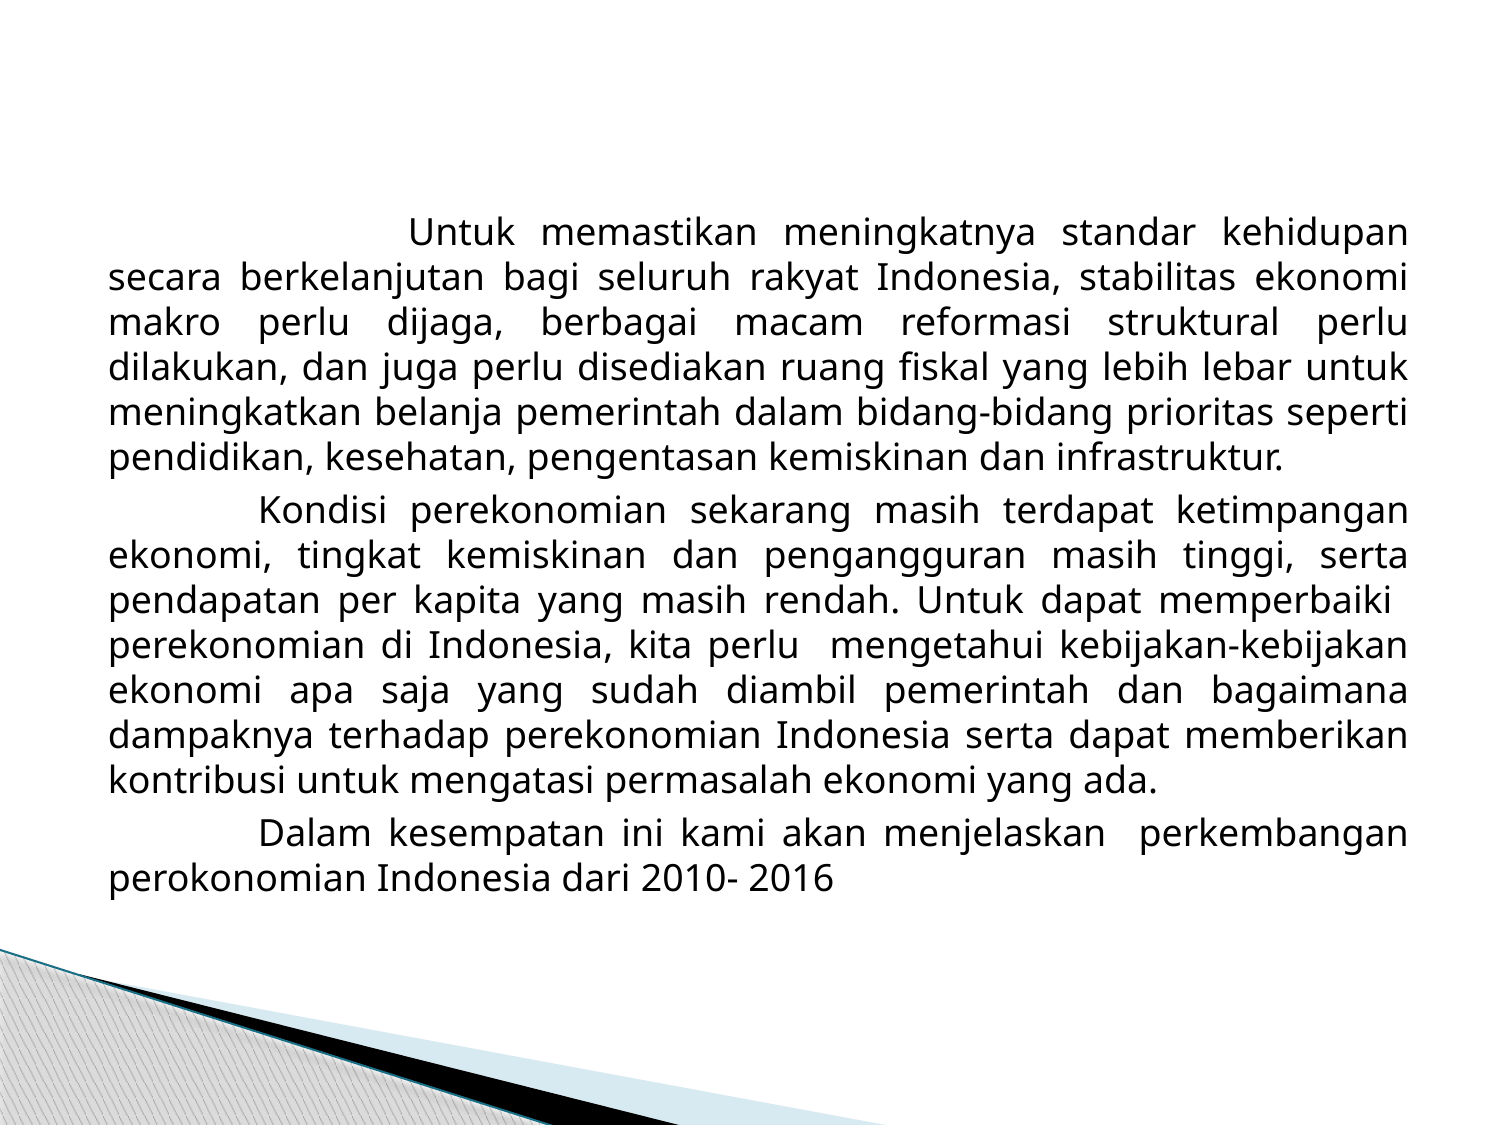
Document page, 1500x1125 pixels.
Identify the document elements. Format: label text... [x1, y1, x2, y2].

list Untuk memastikan meningkatnya standar kehidupan secara berkelanjutan bagi seluruh rakyat Indonesia, stabilitas ekonomi makro perlu dijaga, berbagai macam reformasi struktural perlu dilakukan, dan juga perlu disediakan ruang fiskal yang lebih lebar untuk meningkatkan belanja pemerintah dalam bidang-bidang prioritas seperti pendidikan, kesehatan, pengentasan kemiskinan dan infrastruktur. Kondisi perekonomian sekarang masih terdapat ketimpangan ekonomi, tingkat kemiskinan dan pengangguran masih tinggi, serta pendapatan per kapita yang masih rendah. Untuk dapat memperbaiki perekonomian di Indonesia, kita perlu mengetahui kebijakan-kebijakan ekonomi apa saja yang sudah diambil pemerintah dan bagaimana dampaknya terhadap perekonomian Indonesia serta dapat memberikan kontribusi untuk mengatasi permasalah ekonomi yang ada. Dalam kesempatan ini kami akan menjelaskan perkembangan perokonomian Indonesia dari 2010- 2016 [75, 200, 1425, 986]
